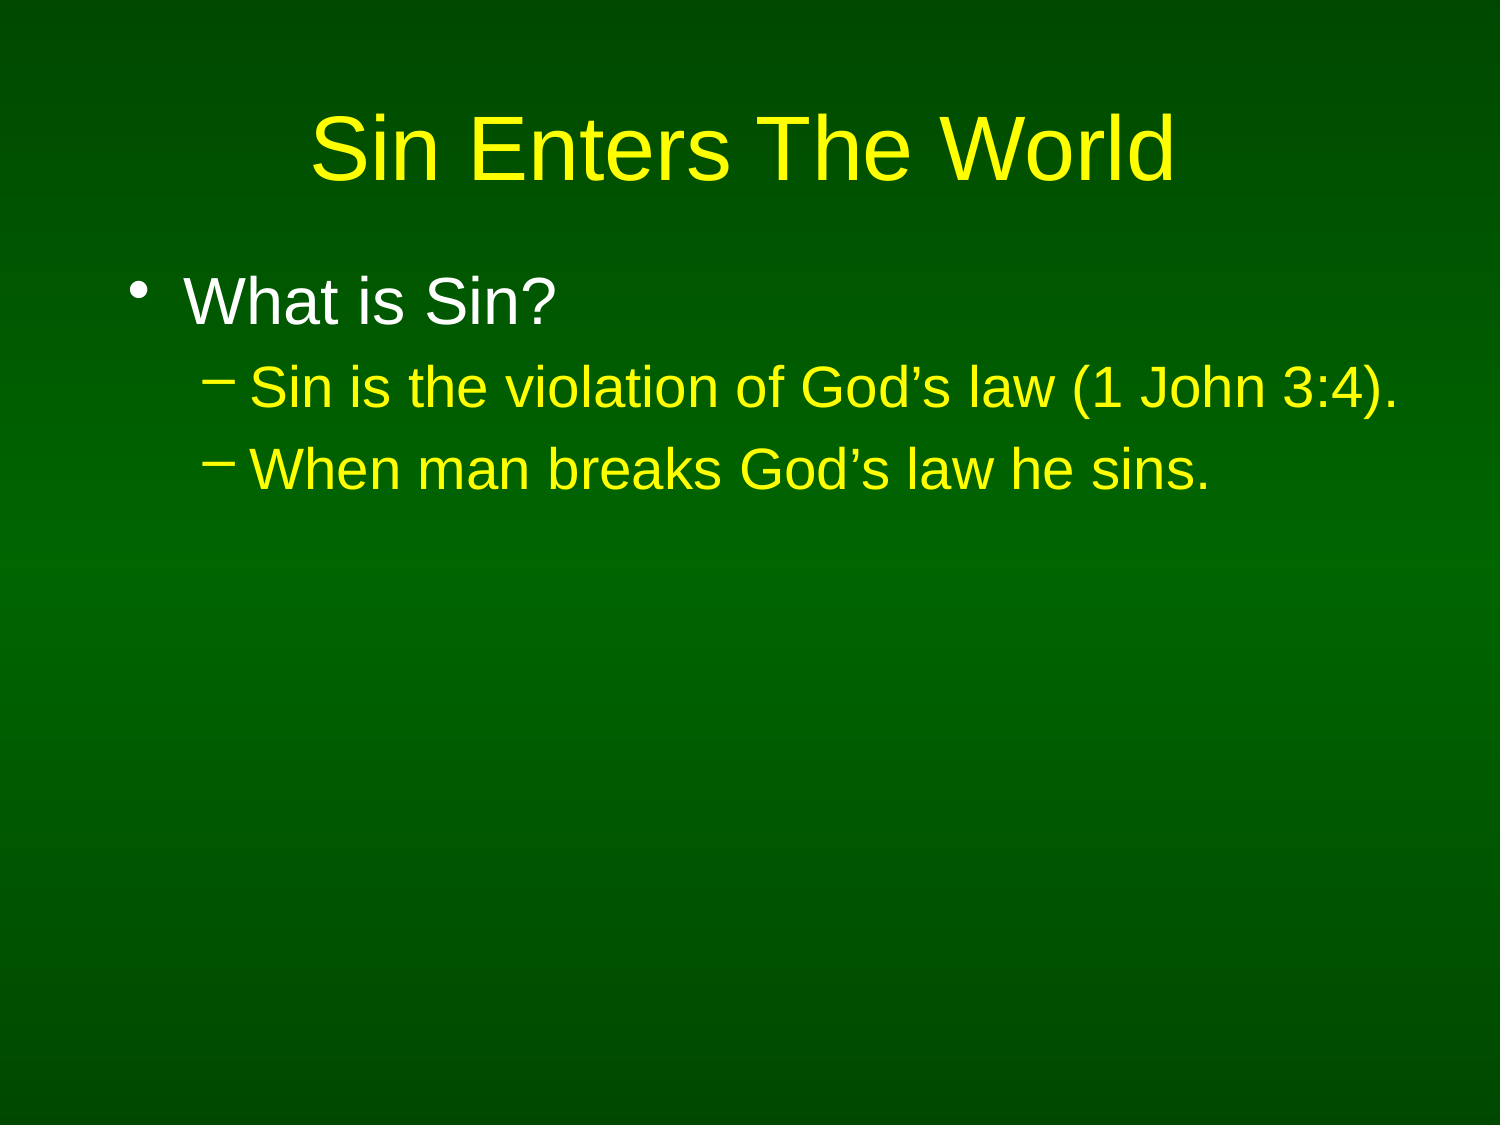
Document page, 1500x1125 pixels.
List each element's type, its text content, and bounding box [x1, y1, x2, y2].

list What is Sin? Sin is the violation of God’s law (1 John 3:4). When man breaks God’s law he sins. [112, 249, 1450, 700]
title Sin Enters The World [50, 50, 1438, 238]
